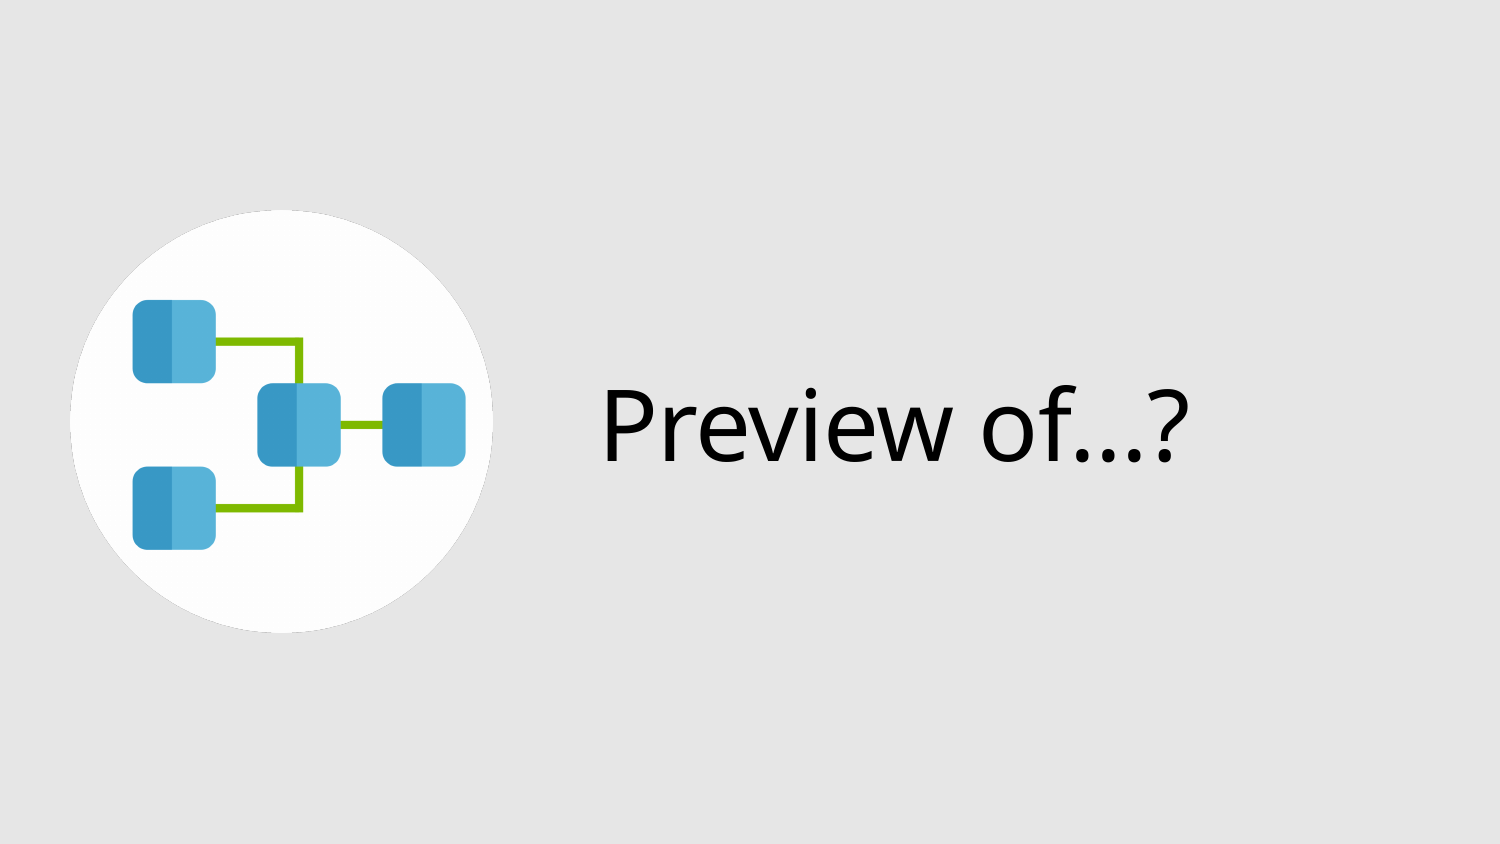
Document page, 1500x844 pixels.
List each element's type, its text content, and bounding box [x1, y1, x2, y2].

title Preview of…? [538, 0, 1430, 844]
picture [70, 210, 493, 633]
